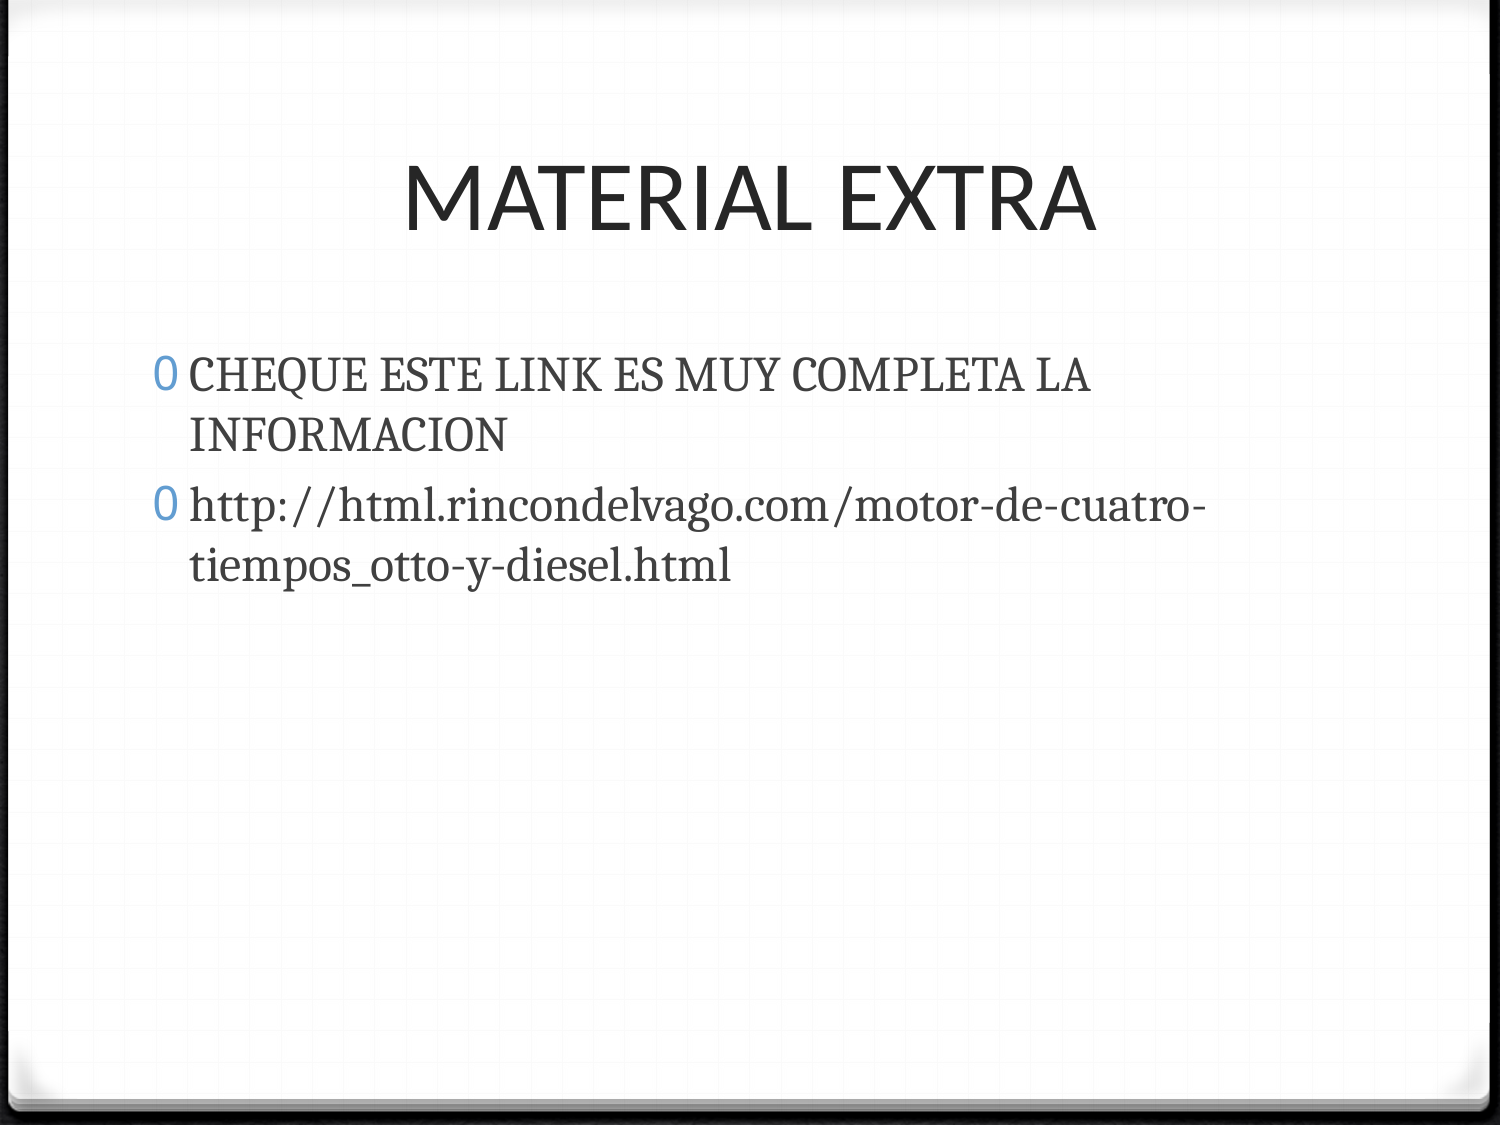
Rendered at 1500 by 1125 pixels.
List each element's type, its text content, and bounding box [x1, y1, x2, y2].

title MATERIAL EXTRA [90, 71, 1410, 309]
picture [0, 0, 1500, 1125]
list CHEQUE ESTE LINK ES MUY COMPLETA LA INFORMACION http://html.rincondelvago.com/motor-de-cuatro-tiempos_otto-y-diesel.html [137, 334, 1363, 983]
